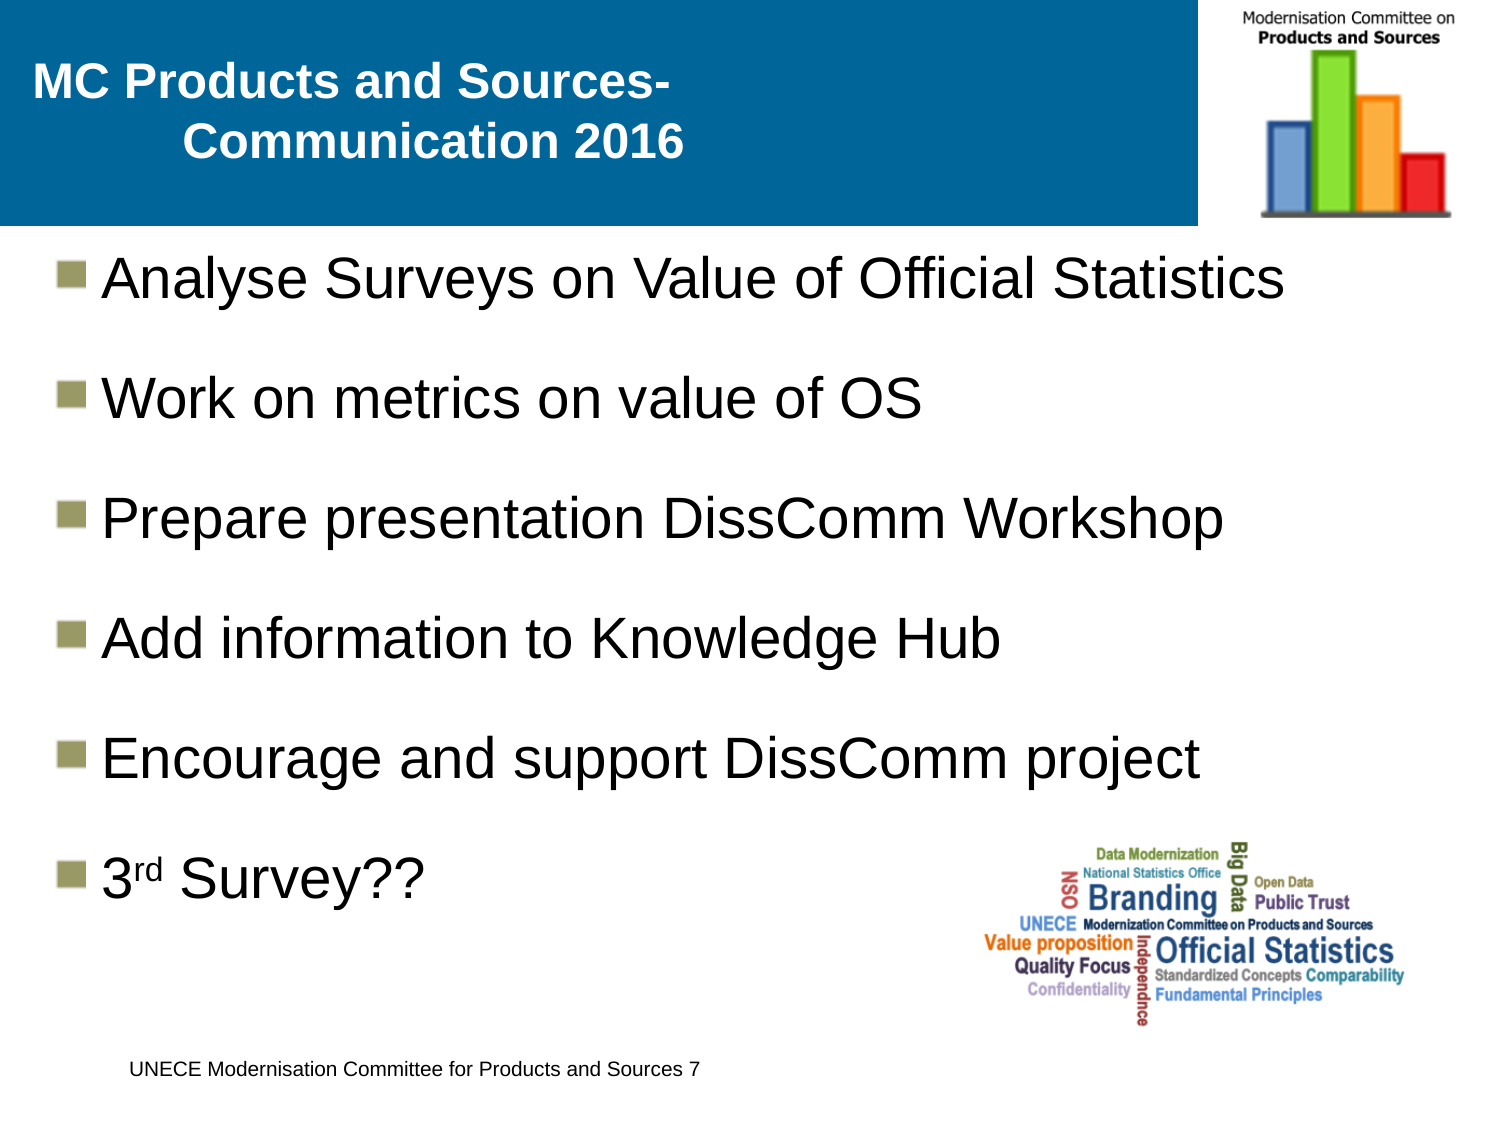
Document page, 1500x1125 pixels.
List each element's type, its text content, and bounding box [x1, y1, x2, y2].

picture [1199, 0, 1500, 227]
picture [44, 255, 86, 296]
title MC Products and Sources- Communication 2016 [16, 14, 1178, 203]
picture [44, 735, 86, 776]
picture [44, 375, 86, 416]
list Analyse Surveys on Value of Official Statistics Work on metrics on value of OS Prepare presentation DissComm Workshop Add information to Knowledge Hub Encourage and support DissComm project 3rd Survey?? [29, 232, 1483, 1043]
picture [44, 855, 86, 896]
picture [946, 811, 1446, 1072]
picture [44, 615, 86, 656]
picture [44, 495, 86, 536]
slide_number UNECE Modernisation Committee for Products and Sources 7 [113, 1040, 1443, 1089]
